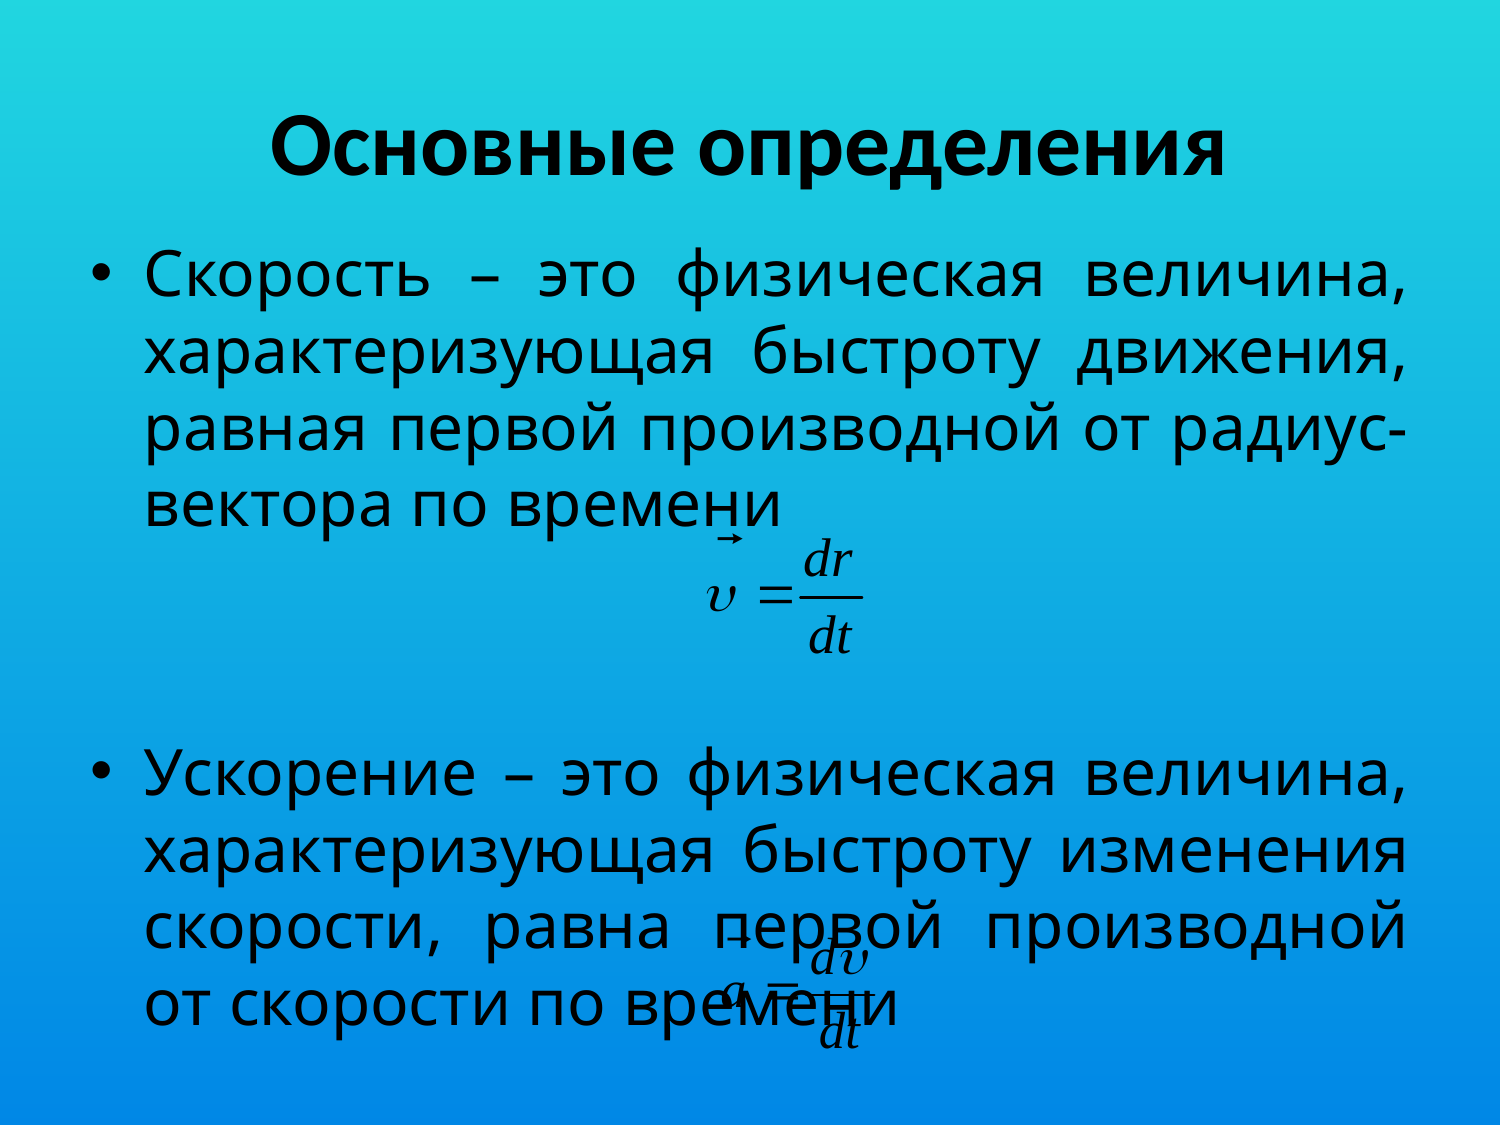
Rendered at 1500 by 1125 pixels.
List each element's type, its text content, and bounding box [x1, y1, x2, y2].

list Скорость – это физическая величина, характеризующая быстроту движения, равная первой производной от радиус-вектора по времени Ускорение – это физическая величина, характеризующая быстроту изменения скорости, равна первой производной от скорости по времени [75, 224, 1425, 1063]
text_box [712, 924, 888, 1061]
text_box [699, 524, 876, 666]
title Основные определения [75, 45, 1425, 224]
